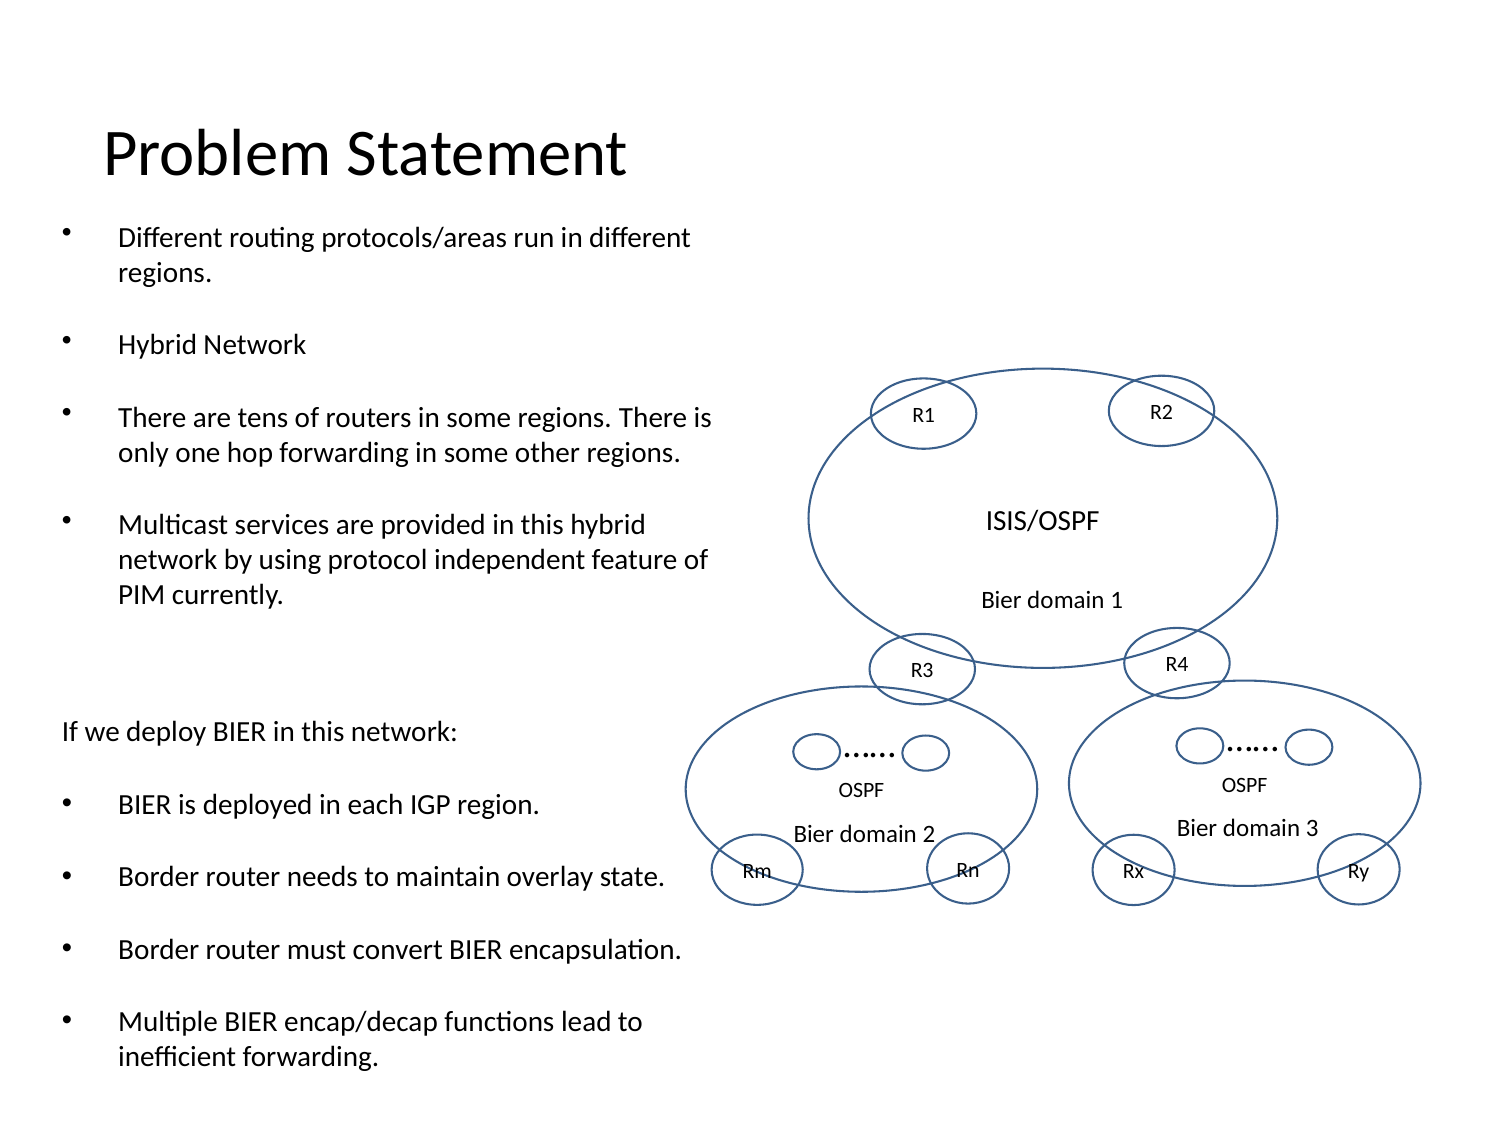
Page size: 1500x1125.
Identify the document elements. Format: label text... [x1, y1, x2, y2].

list Different routing protocols/areas run in different regions. Hybrid Network There are tens of routers in some regions. There is only one hop forwarding in some other regions. Multicast services are provided in this hybrid network by using protocol independent feature of PIM currently. If we deploy BIER in this network: BIER is deployed in each IGP region. Border router needs to maintain overlay state. Border router must convert BIER encapsulation. Multiple BIER encap/decap functions lead to inefficient forwarding. [46, 210, 761, 1094]
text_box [685, 368, 1421, 906]
text_box Problem Statement [88, 101, 1140, 197]
